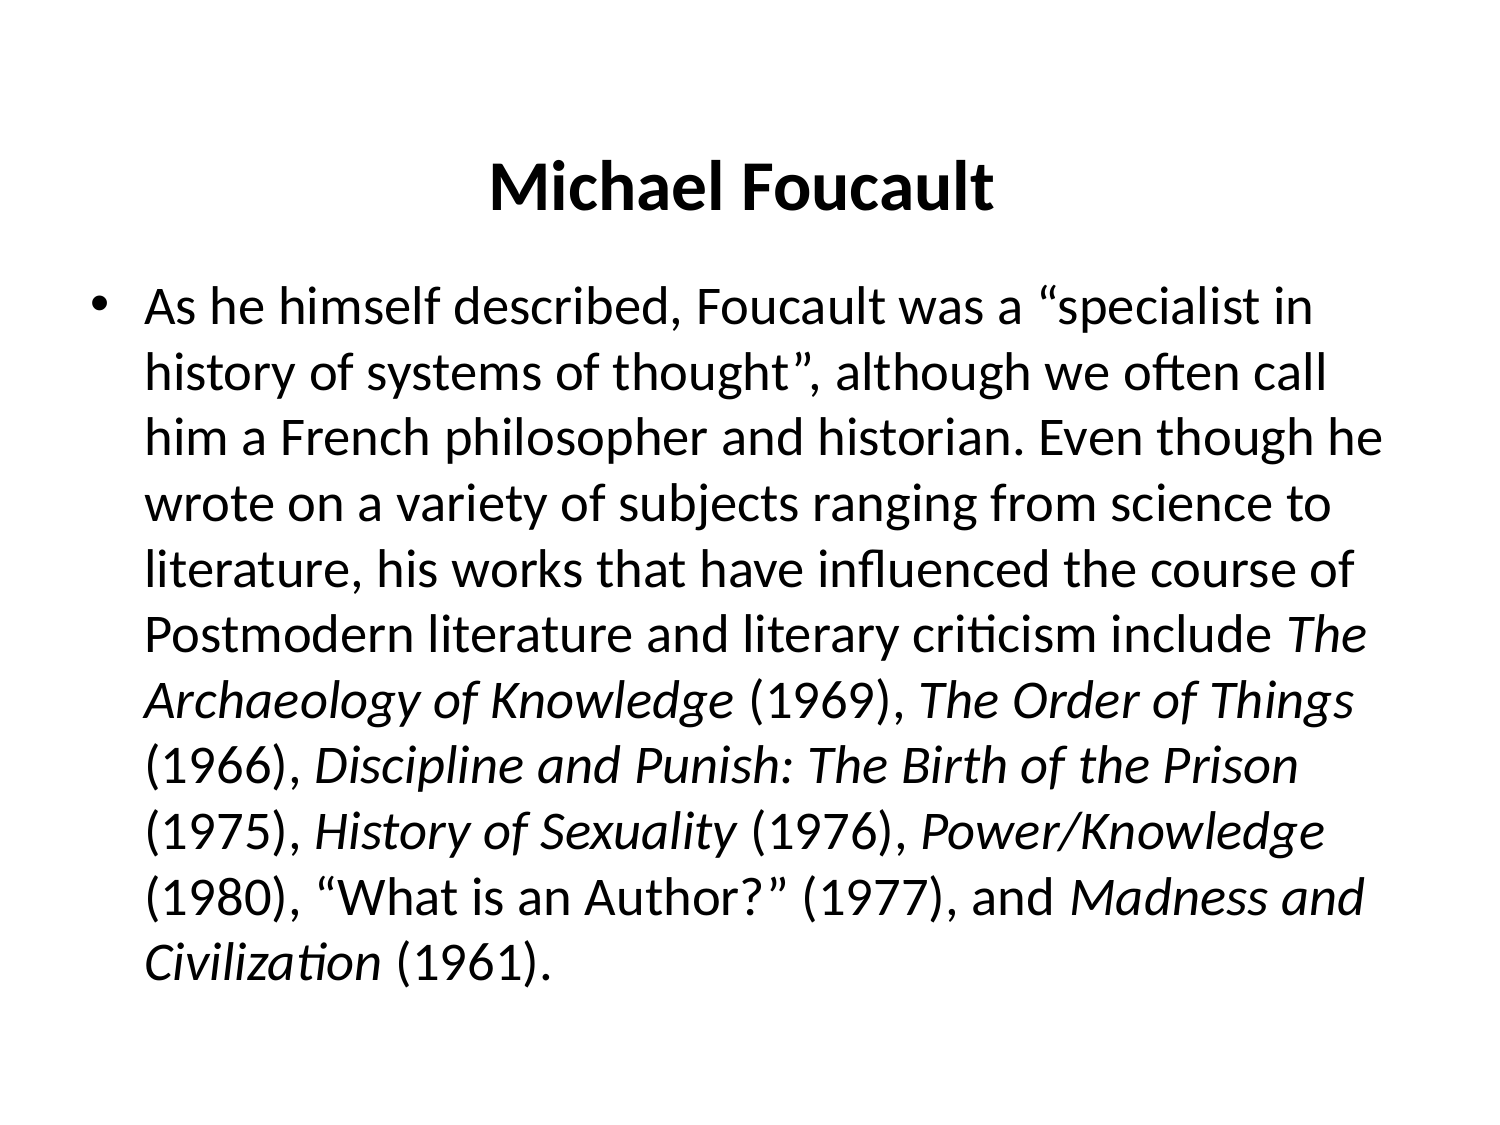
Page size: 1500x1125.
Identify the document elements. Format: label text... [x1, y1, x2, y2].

title Michael Foucault [75, 45, 1425, 233]
list As he himself described, Foucault was a “specialist in history of systems of thought”, although we often call him a French philosopher and historian. Even though he wrote on a variety of subjects ranging from science to literature, his works that have influenced the course of Postmodern literature and literary criticism include The Archaeology of Knowledge (1969), The Order of Things (1966), Discipline and Punish: The Birth of the Prison (1975), History of Sexuality (1976), Power/Knowledge (1980), “What is an Author?” (1977), and Madness and Civilization (1961). [75, 262, 1425, 1005]
